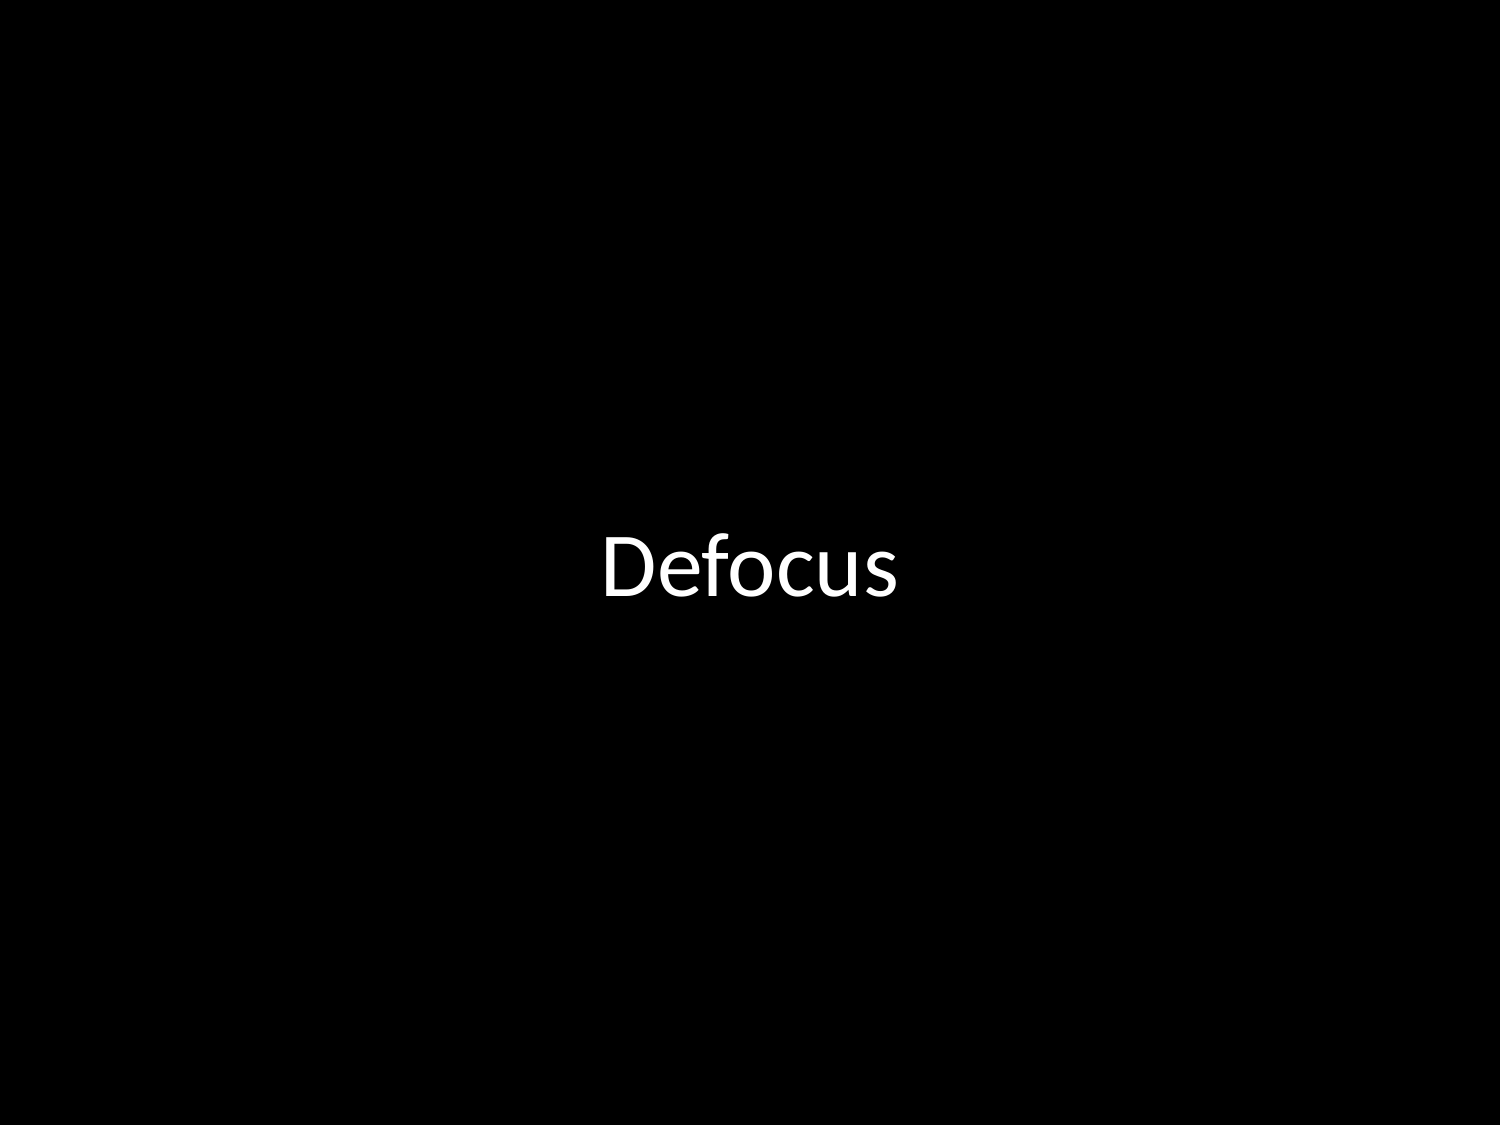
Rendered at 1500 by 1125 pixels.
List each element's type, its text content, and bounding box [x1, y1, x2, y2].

title Defocus [75, 466, 1425, 654]
